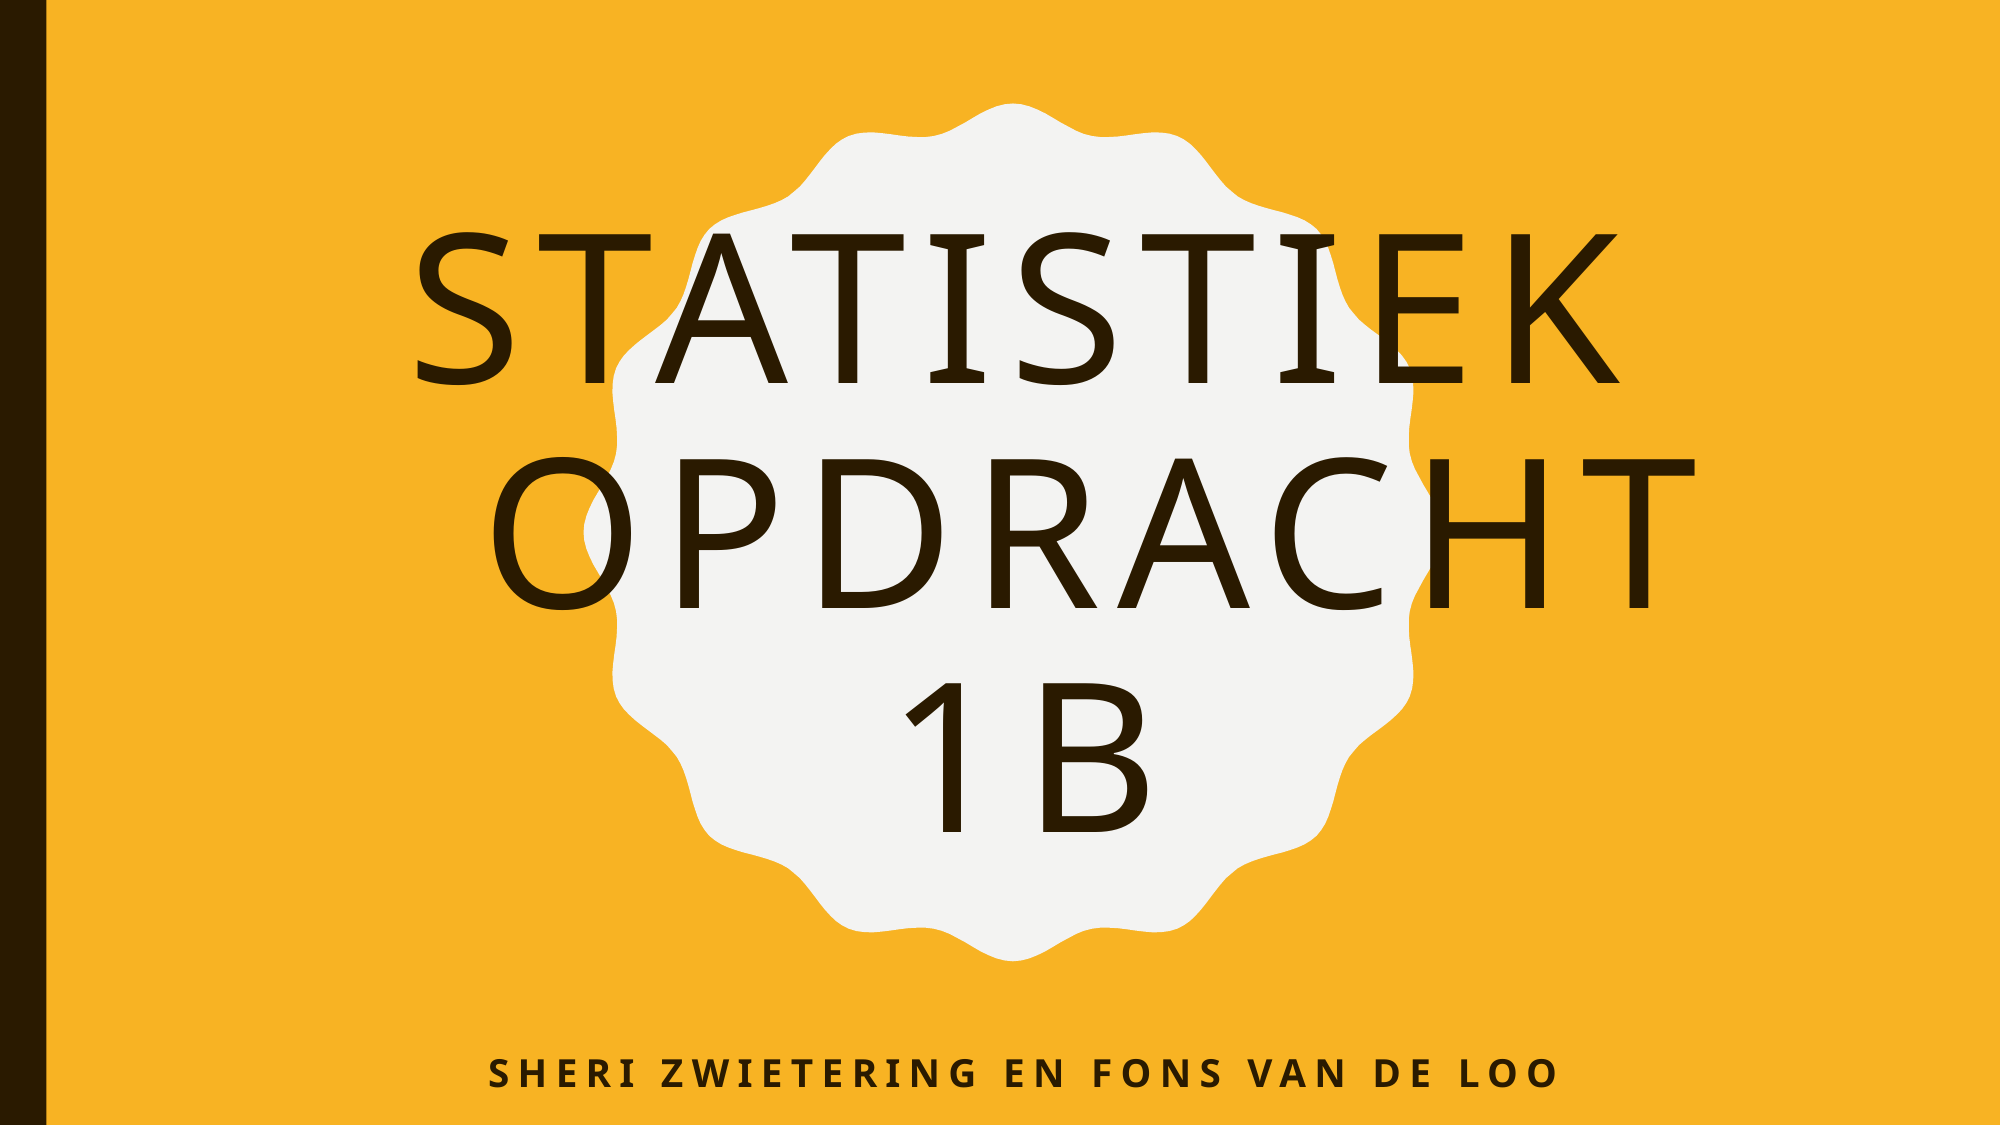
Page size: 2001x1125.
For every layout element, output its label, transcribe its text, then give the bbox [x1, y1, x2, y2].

subtitle Sheri zwietering en fons van de Loo [363, 980, 1684, 1103]
title Statistiek Opdracht 1B [176, 180, 1870, 902]
